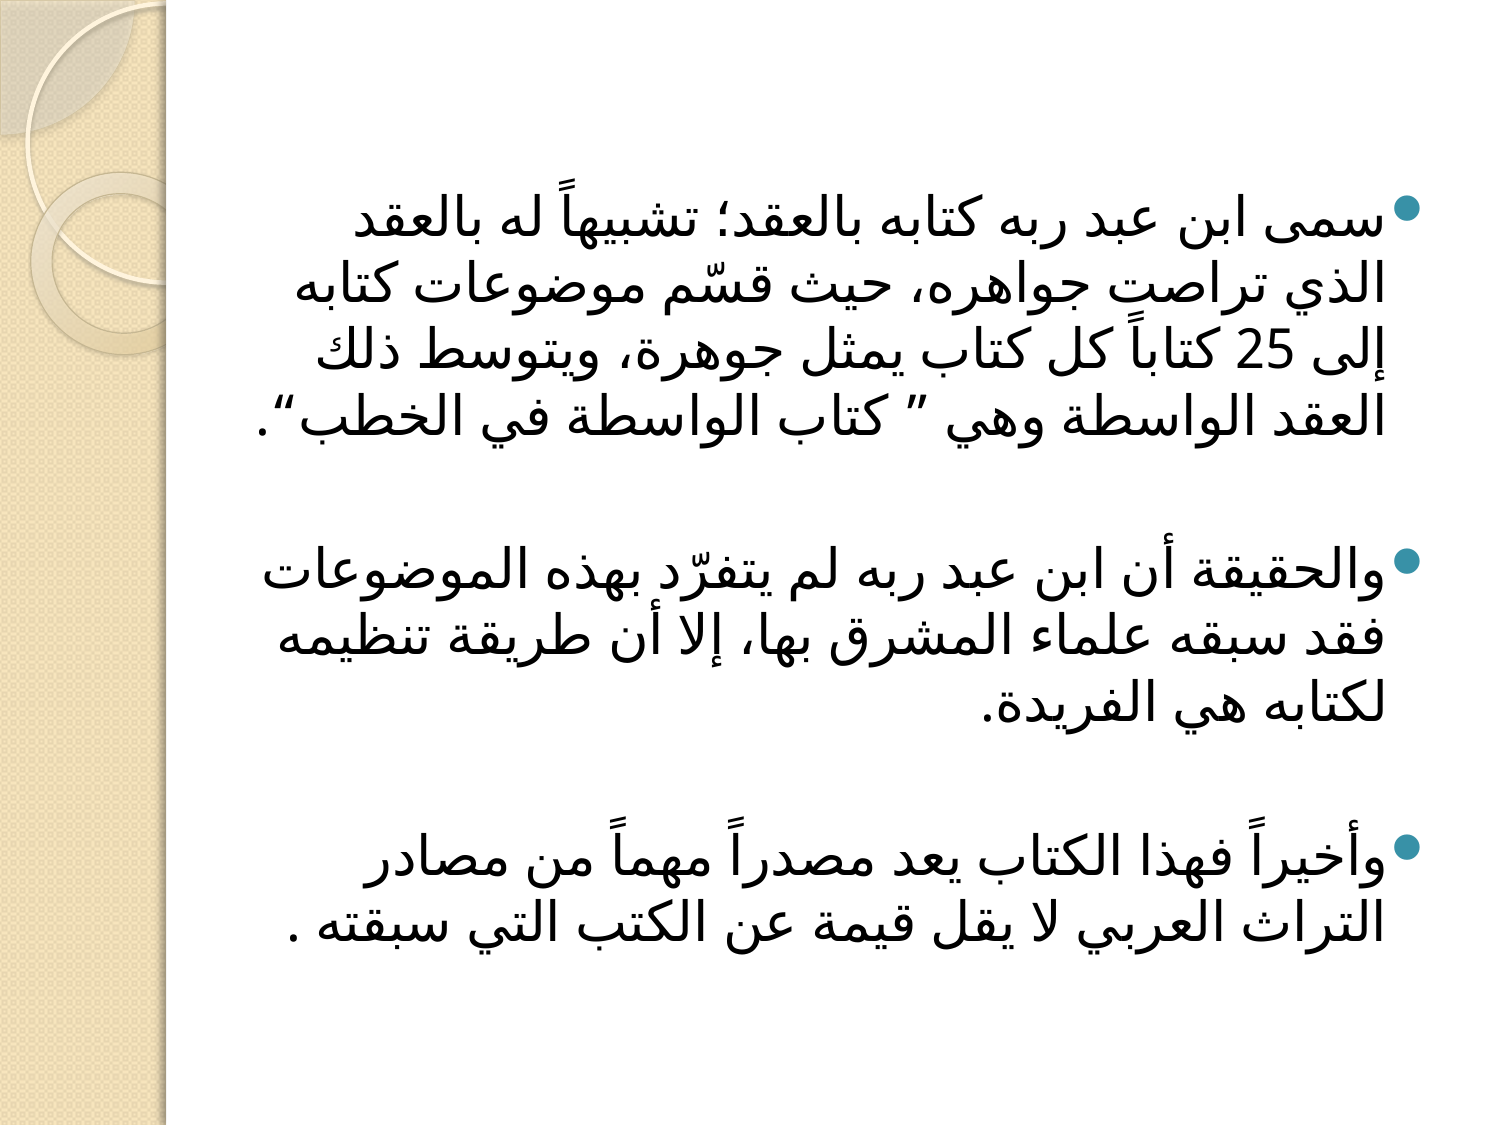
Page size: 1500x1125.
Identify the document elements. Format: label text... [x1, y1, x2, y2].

list سمى ابن عبد ربه كتابه بالعقد؛ تشبيهاً له بالعقد الذي تراصت جواهره، حيث قسّم موضوعات كتابه إلى 25 كتاباً كل كتاب يمثل جوهرة، ويتوسط ذلك العقد الواسطة وهي ” كتاب الواسطة في الخطب“. والحقيقة أن ابن عبد ربه لم يتفرّد بهذه الموضوعات فقد سبقه علماء المشرق بها، إلا أن طريقة تنظيمه لكتابه هي الفريدة. وأخيراً فهذا الكتاب يعد مصدراً مهماً من مصادر التراث العربي لا يقل قيمة عن الكتب التي سبقته . [223, 173, 1454, 961]
